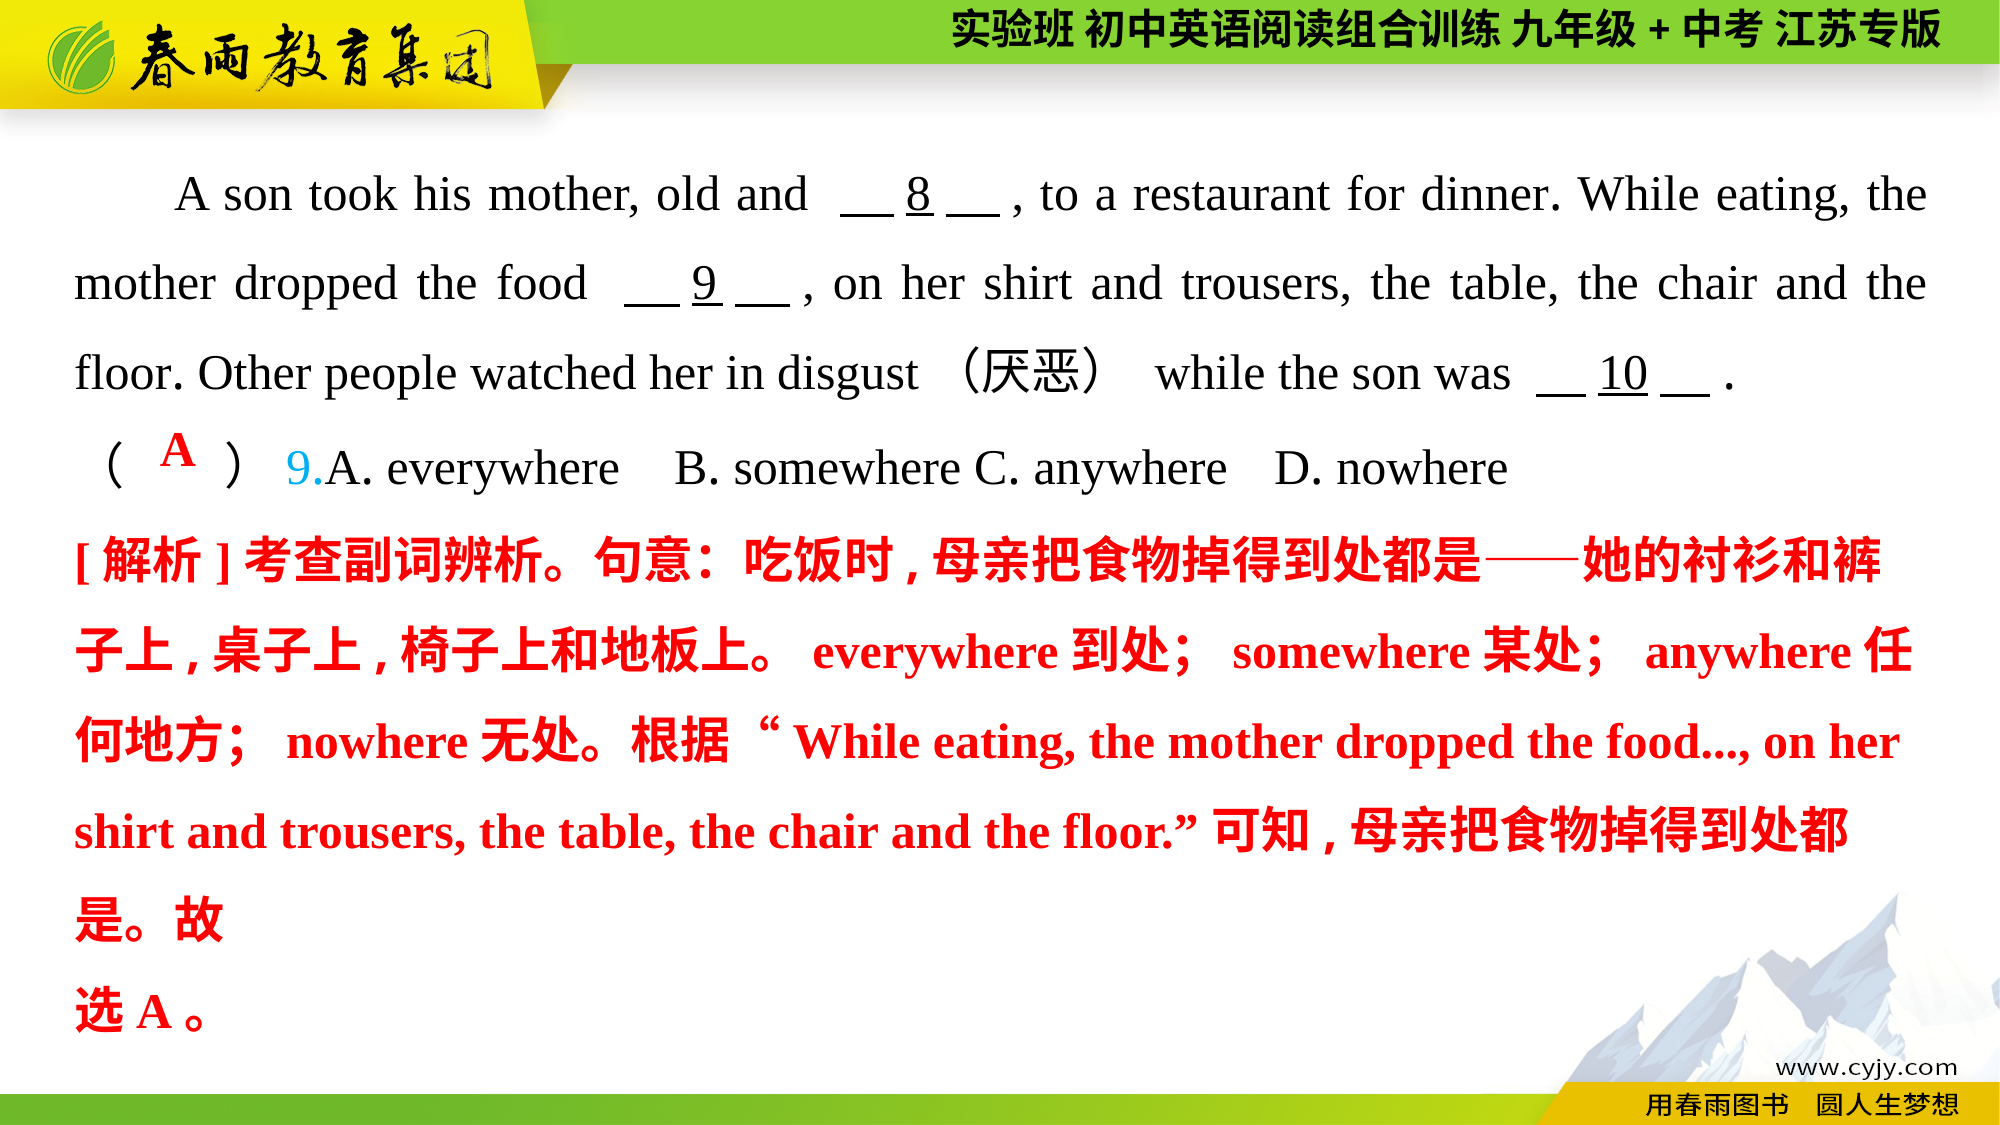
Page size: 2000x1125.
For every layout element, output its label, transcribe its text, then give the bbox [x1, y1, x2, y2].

list A son took his mother, old and 8 , to a restaurant for dinner. While eating, the mother dropped the food 9 , on her shirt and trousers, the table, the chair and the floor. Other people watched her in disgust（厌恶） while the son was 10 . [59, 122, 1944, 397]
picture [0, 0, 2000, 1125]
text_box （ ）9.A. everywhere B. somewhere C. anywhere D. nowhere [59, 397, 1944, 490]
text_box [解析]考查副词辨析。句意：吃饭时,母亲把食物掉得到处都是——她的衬衫和裤子上,桌子上,椅子上和地板上。everywhere到处；somewhere某处；anywhere任何地方；nowhere无处。根据“While eating, the mother dropped the food..., on her shirt and trousers, the table, the chair and the floor.”可知,母亲把食物掉得到处都是。故 选A。 [59, 490, 1944, 1046]
text_box A [145, 408, 212, 484]
